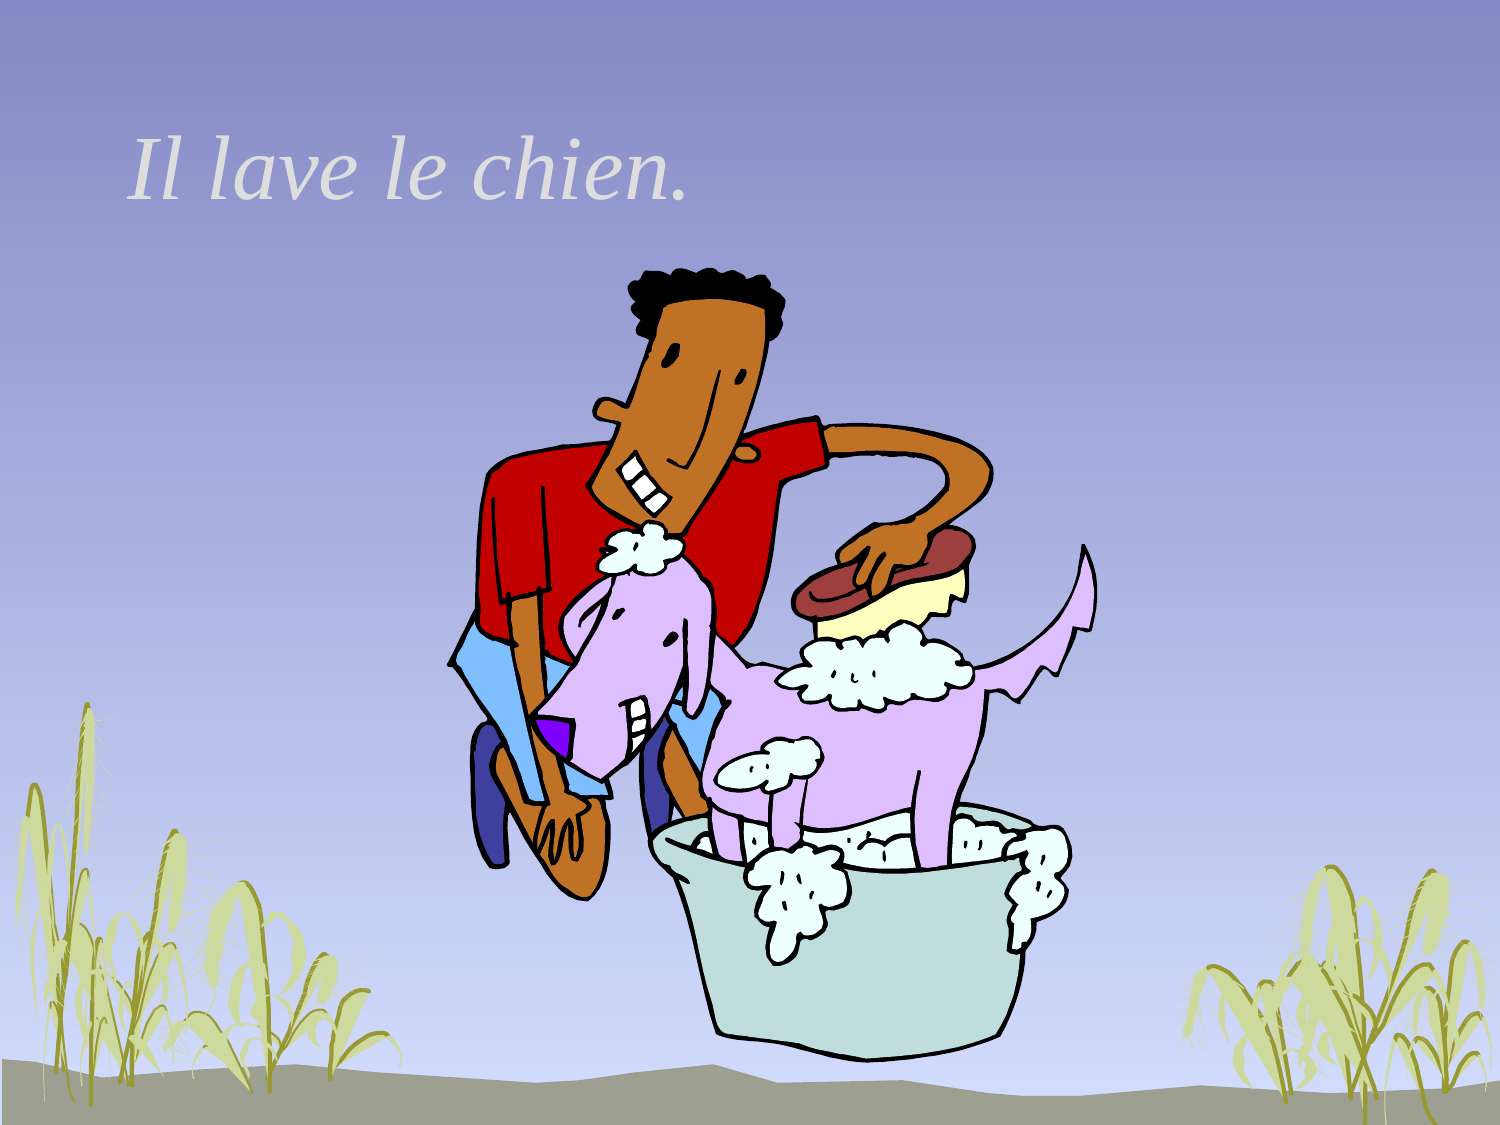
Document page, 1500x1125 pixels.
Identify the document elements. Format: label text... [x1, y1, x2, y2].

picture [446, 262, 1101, 1063]
title Il lave le chien. [112, 68, 1388, 257]
